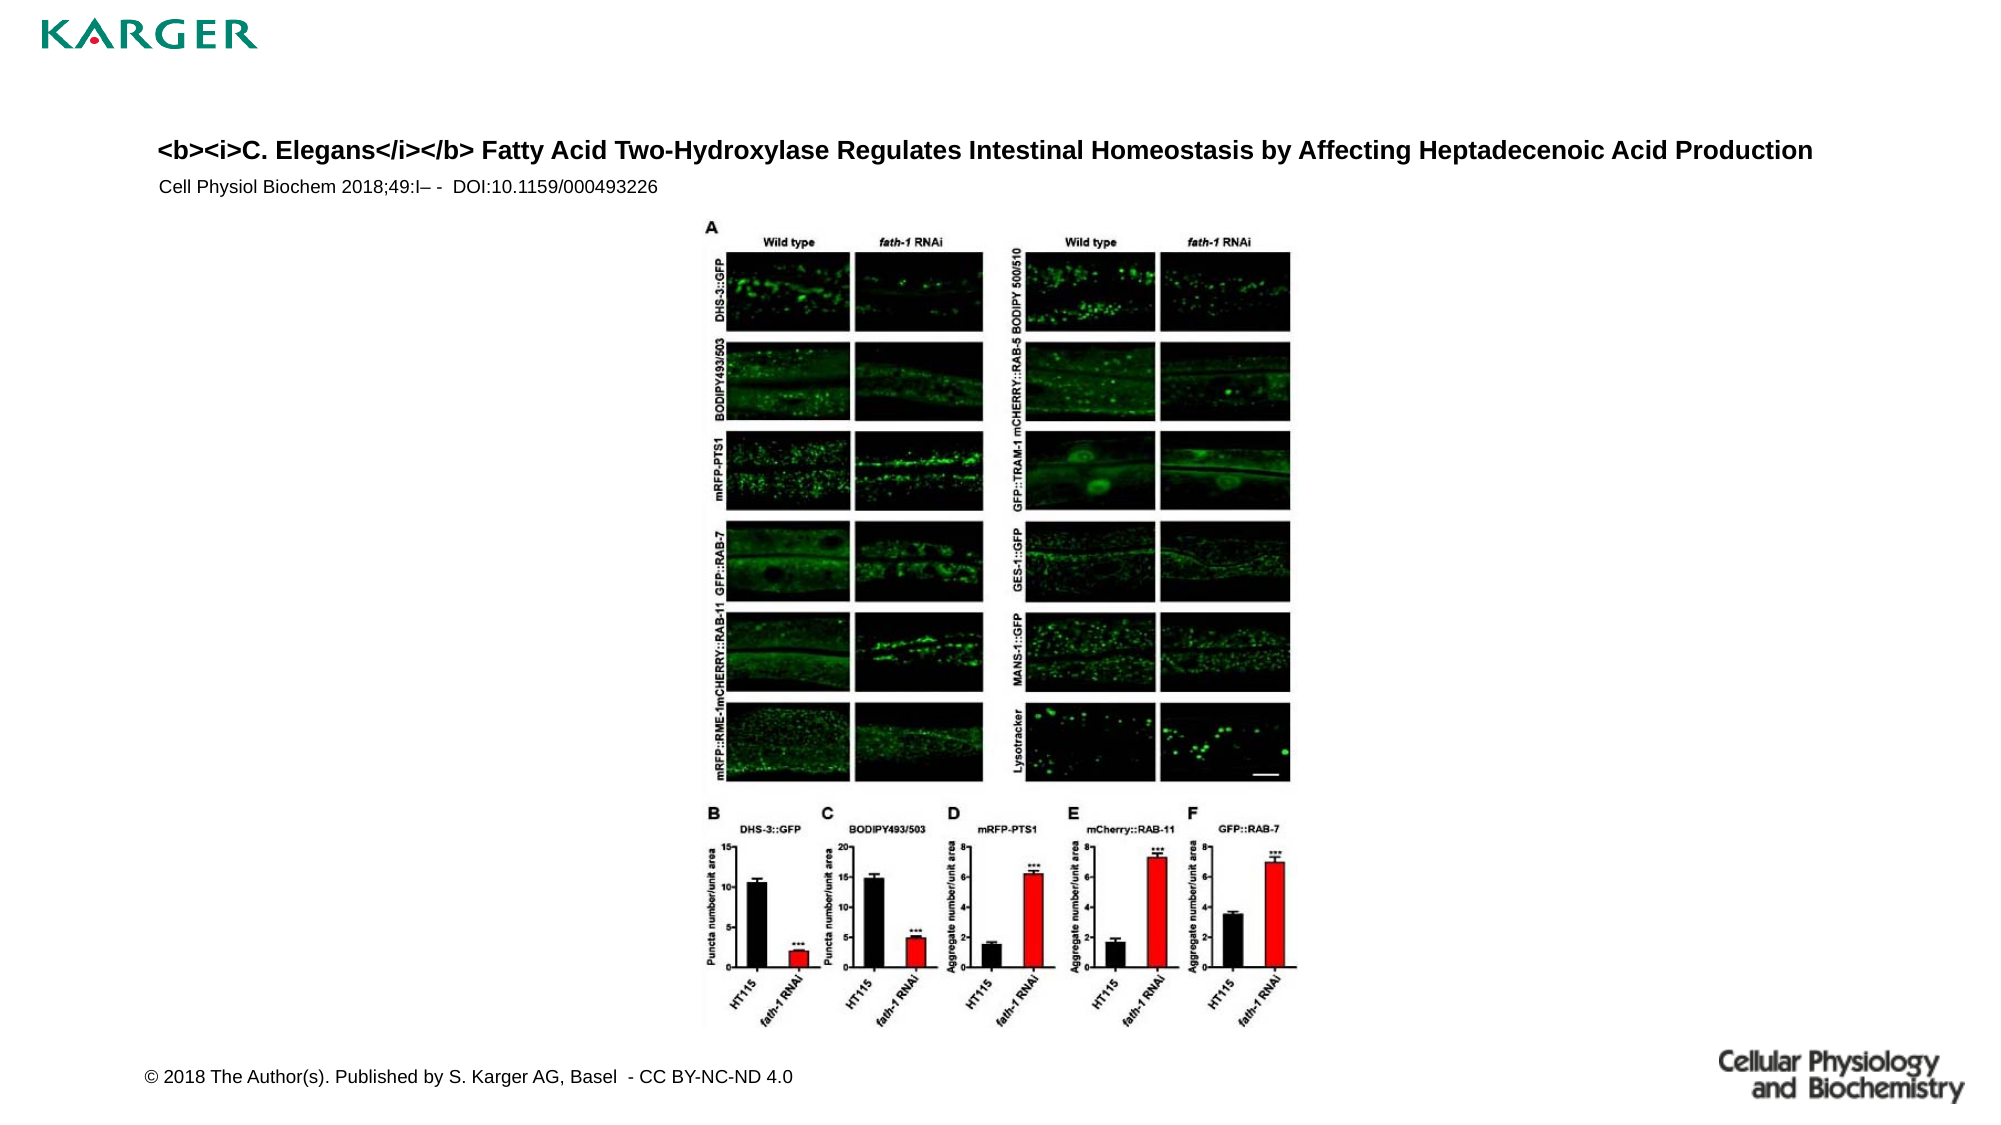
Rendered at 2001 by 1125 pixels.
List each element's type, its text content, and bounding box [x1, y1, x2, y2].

picture [42, 17, 258, 49]
picture [1719, 1048, 1966, 1104]
picture [702, 219, 1298, 1029]
list Cell Physiol Biochem 2018;49:I– - DOI:10.1159/000493226 [142, 176, 1858, 220]
title <b><i>C. Elegans</i></b> Fatty Acid Two-Hydroxylase Regulates Intestinal Homeostasis by Affecting Heptadecenoic Acid Production [142, 112, 1861, 173]
list © 2018 The Author(s). Published by S. Karger AG, Basel - CC BY-NC-ND 4.0 [128, 1012, 1643, 1088]
